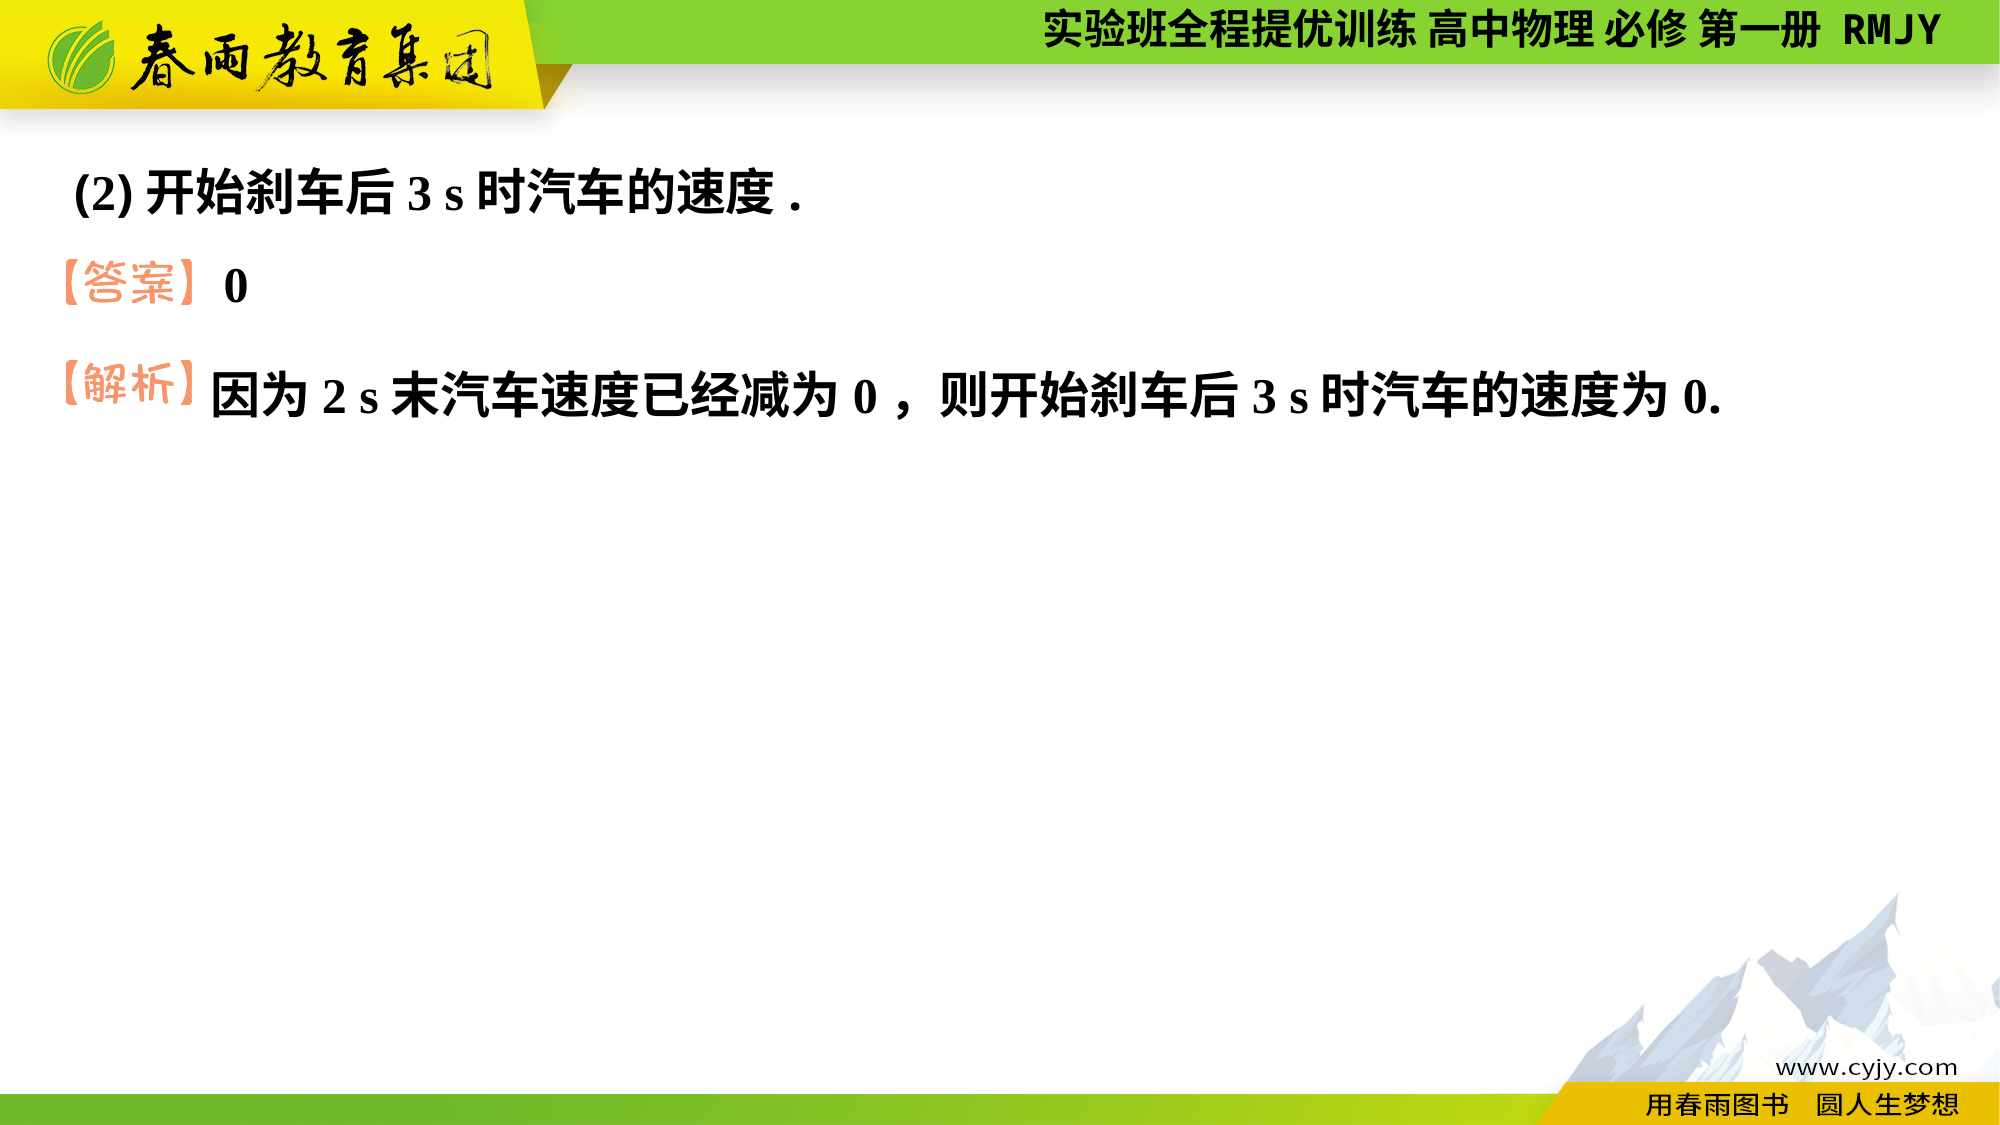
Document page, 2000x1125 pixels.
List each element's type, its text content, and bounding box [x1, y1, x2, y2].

text_box 因为2 s末汽车速度已经减为0，则开始刹车后3 s时汽车的速度为0. [59, 326, 1944, 432]
list (2)开始刹车后3 s时汽车的速度. [59, 122, 1944, 229]
text_box 0 [208, 245, 264, 320]
picture [0, 0, 2000, 1125]
